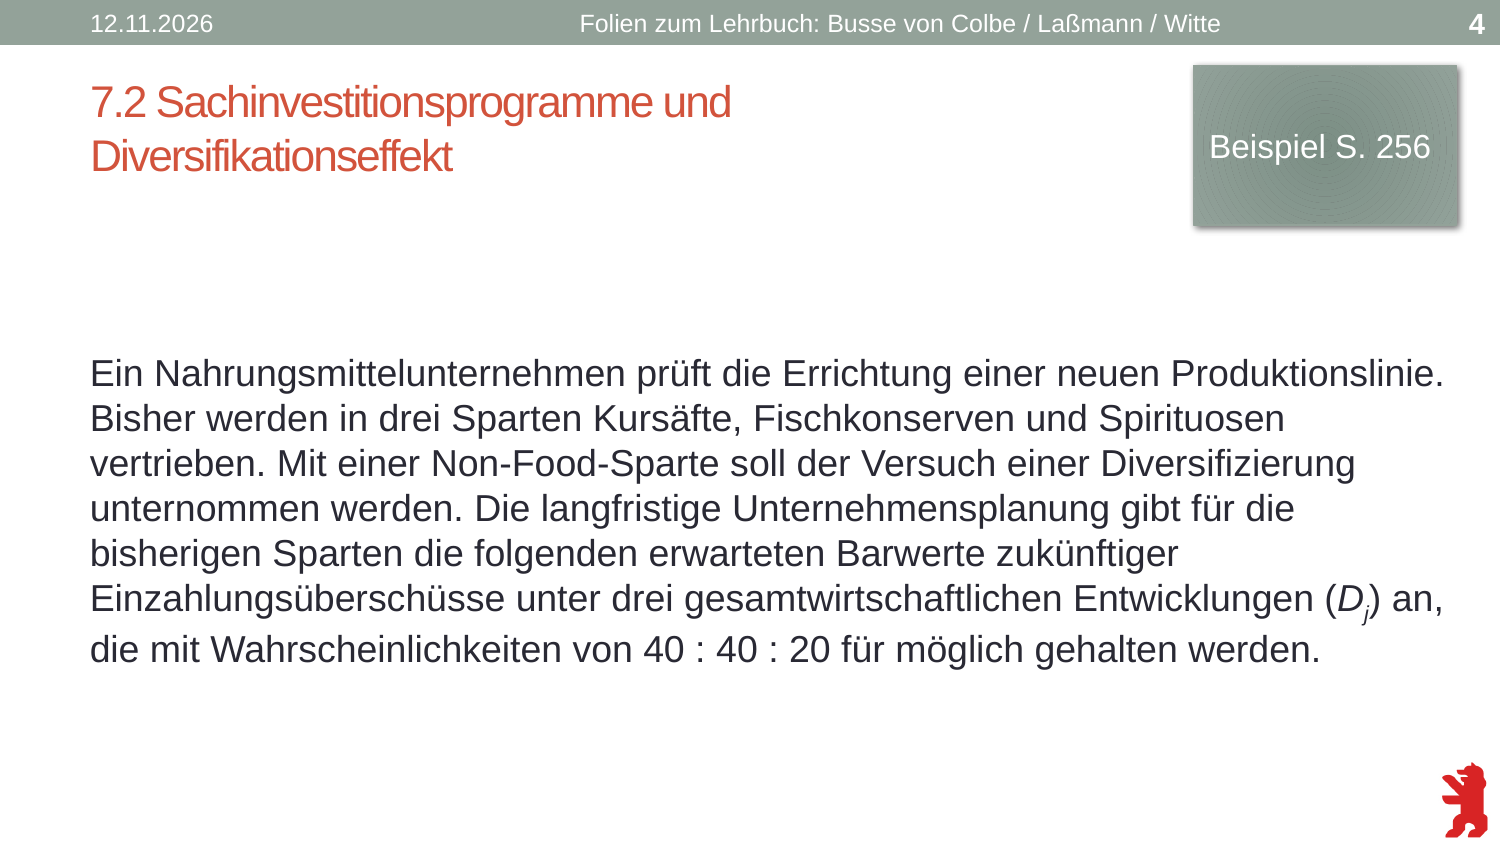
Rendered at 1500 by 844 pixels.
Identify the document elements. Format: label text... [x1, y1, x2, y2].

text_box Ein Nahrungsmittelunternehmen prüft die Errichtung einer neuen Produktionslinie. Bisher werden in drei Sparten Kursäfte, Fischkonserven und Spirituosen vertrieben. Mit einer Non-Food-Sparte soll der Versuch einer Diversifizierung unternommen werden. Die langfristige Unternehmensplanung gibt für die bisherigen Sparten die folgenden erwarteten Barwerte zukünftiger Einzahlungsüberschüsse unter drei gesamtwirtschaftlichen Entwicklungen (Dj) an, die mit Wahrscheinlichkeiten von 40 : 40 : 20 für möglich gehalten werden. [74, 341, 1478, 723]
title 7.2 Sachinvestitionsprogramme und Diversifikationseffekt [75, 65, 1192, 188]
picture [1434, 760, 1500, 844]
text_box Beispiel S. 256 [1193, 65, 1457, 226]
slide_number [75, 2, 550, 43]
slide_number 4 [1325, 2, 1500, 43]
footer Folien zum Lehrbuch: Busse von Colbe / Laßmann / Witte [562, 2, 1238, 43]
